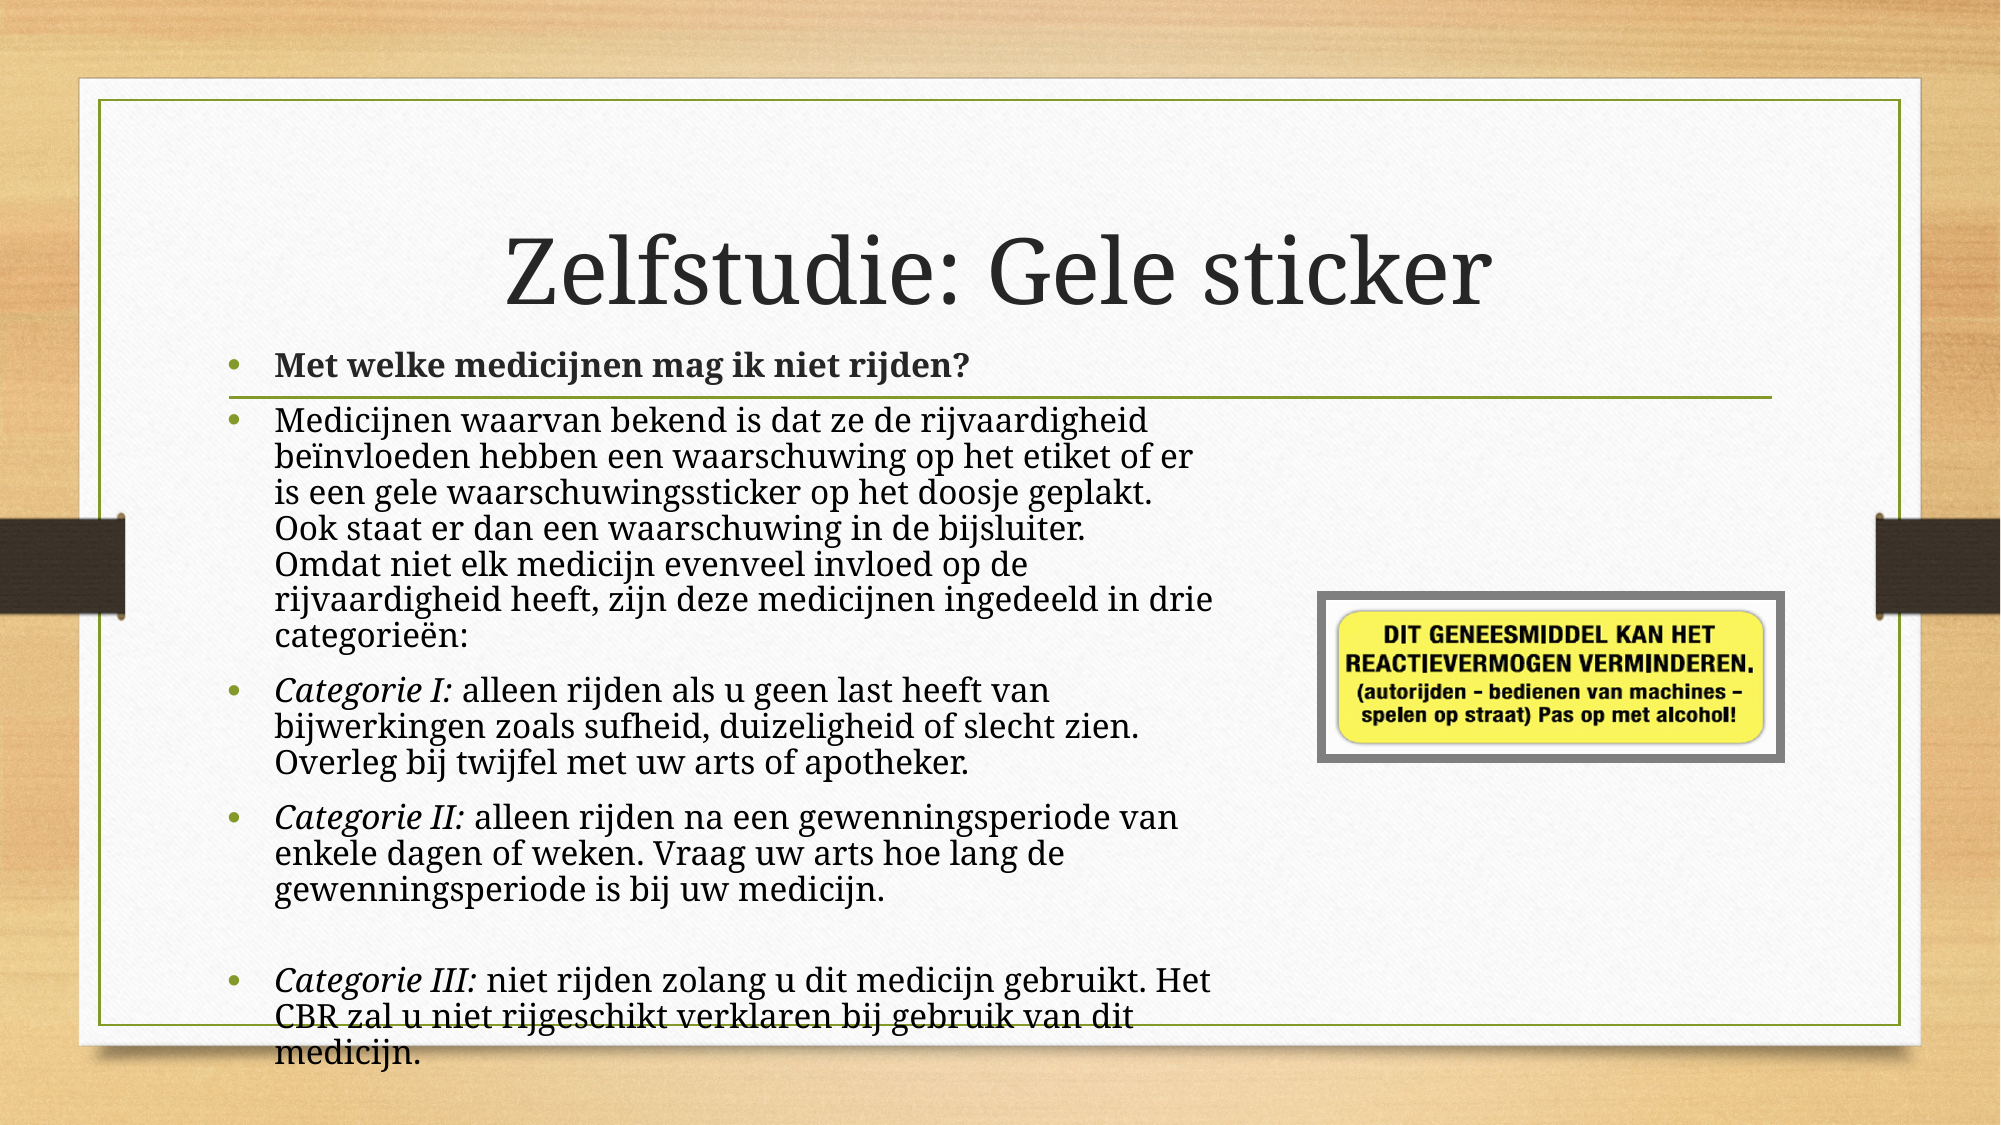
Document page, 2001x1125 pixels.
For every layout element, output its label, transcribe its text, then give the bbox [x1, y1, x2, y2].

list Met welke medicijnen mag ik niet rijden? Medicijnen waarvan bekend is dat ze de rijvaardigheid beïnvloeden hebben een waarschuwing op het etiket of er is een gele waarschuwingssticker op het doosje geplakt. Ook staat er dan een waarschuwing in de bijsluiter. Omdat niet elk medicijn evenveel invloed op de rijvaardigheid heeft, zijn deze medicijnen ingedeeld in drie categorieën: Categorie I: alleen rijden als u geen last heeft van bijwerkingen zoals sufheid, duizeligheid of slecht zien. Overleg bij twijfel met uw arts of apotheker. Categorie II: alleen rijden na een gewenningsperiode van enkele dagen of weken. Vraag uw arts hoe lang de gewenningsperiode is bij uw medicijn. Categorie III: niet rijden zolang u dit medicijn gebruikt. Het CBR zal u niet rijgeschikt verklaren bij gebruik van dit medicijn. [212, 341, 1239, 964]
picture [0, 0, 2001, 1125]
title Zelfstudie: Gele sticker [212, 161, 1788, 375]
